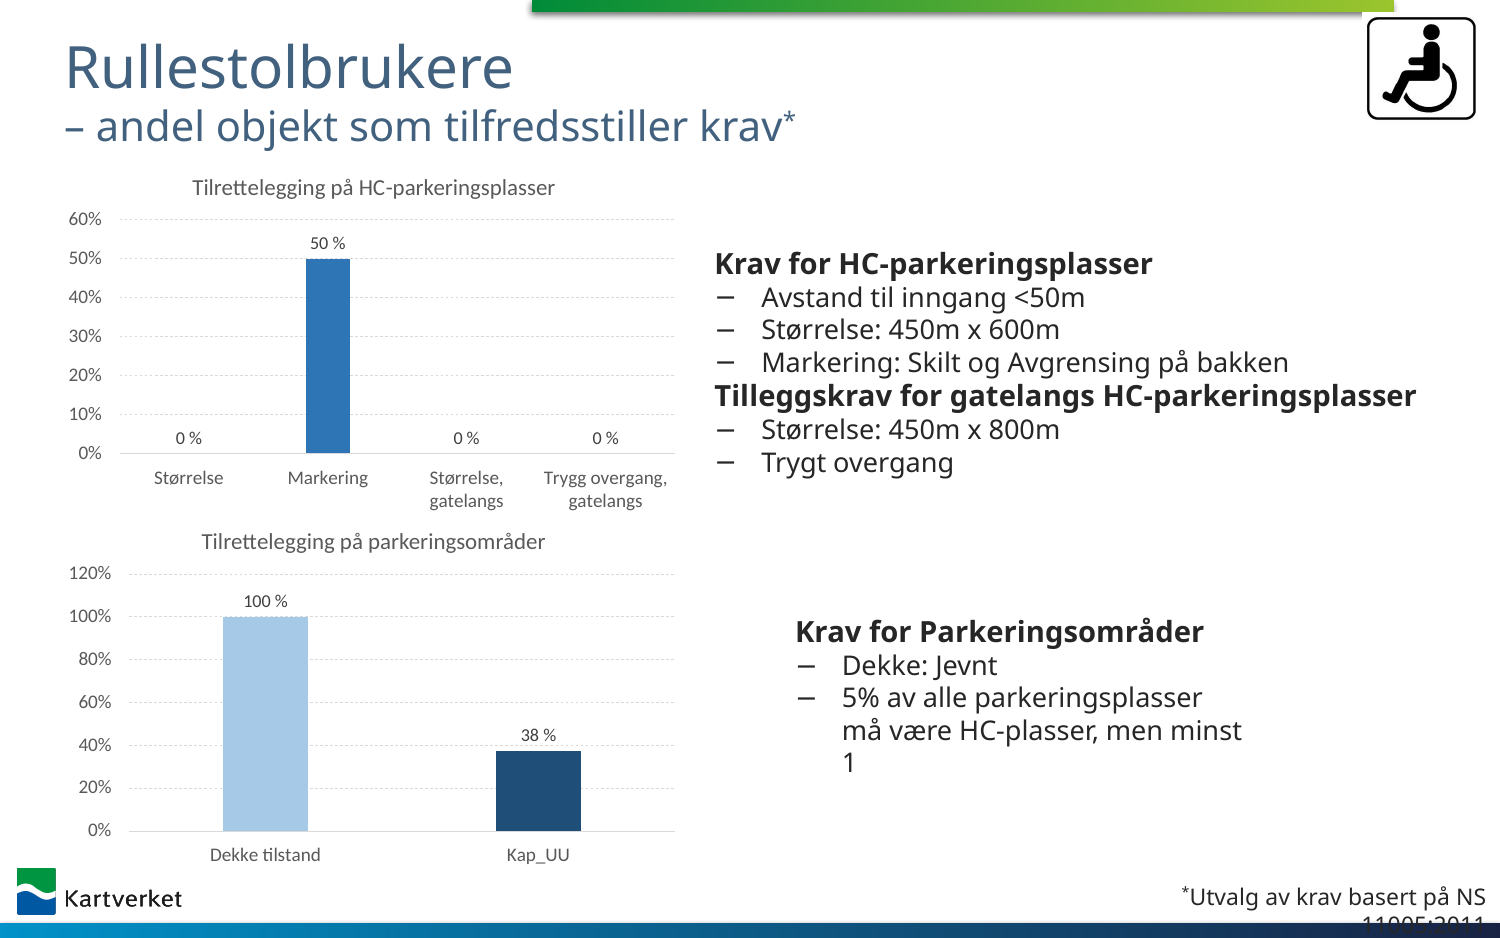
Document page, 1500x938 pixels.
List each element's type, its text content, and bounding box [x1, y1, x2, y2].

text_box Krav for Parkeringsområder Dekke: Jevnt 5% av alle parkeringsplasser må være HC-plasser, men minst 1 [780, 605, 1261, 786]
picture [62, 166, 686, 519]
text_box Krav for HC-parkeringsplasser Avstand til inngang <50m Størrelse: 450m x 600m Markering: Skilt og Avgrensing på bakken Tilleggskrav for gatelangs HC-parkeringsplasser Størrelse: 450m x 800m Trygt overgang [699, 237, 1433, 485]
text_box Rullestolbrukere – andel objekt som tilfredsstiller krav* [49, 25, 1431, 158]
picture [1362, 12, 1481, 126]
picture [62, 520, 686, 874]
text_box *Utvalg av krav basert på NS 11005:2011 [1068, 873, 1500, 938]
